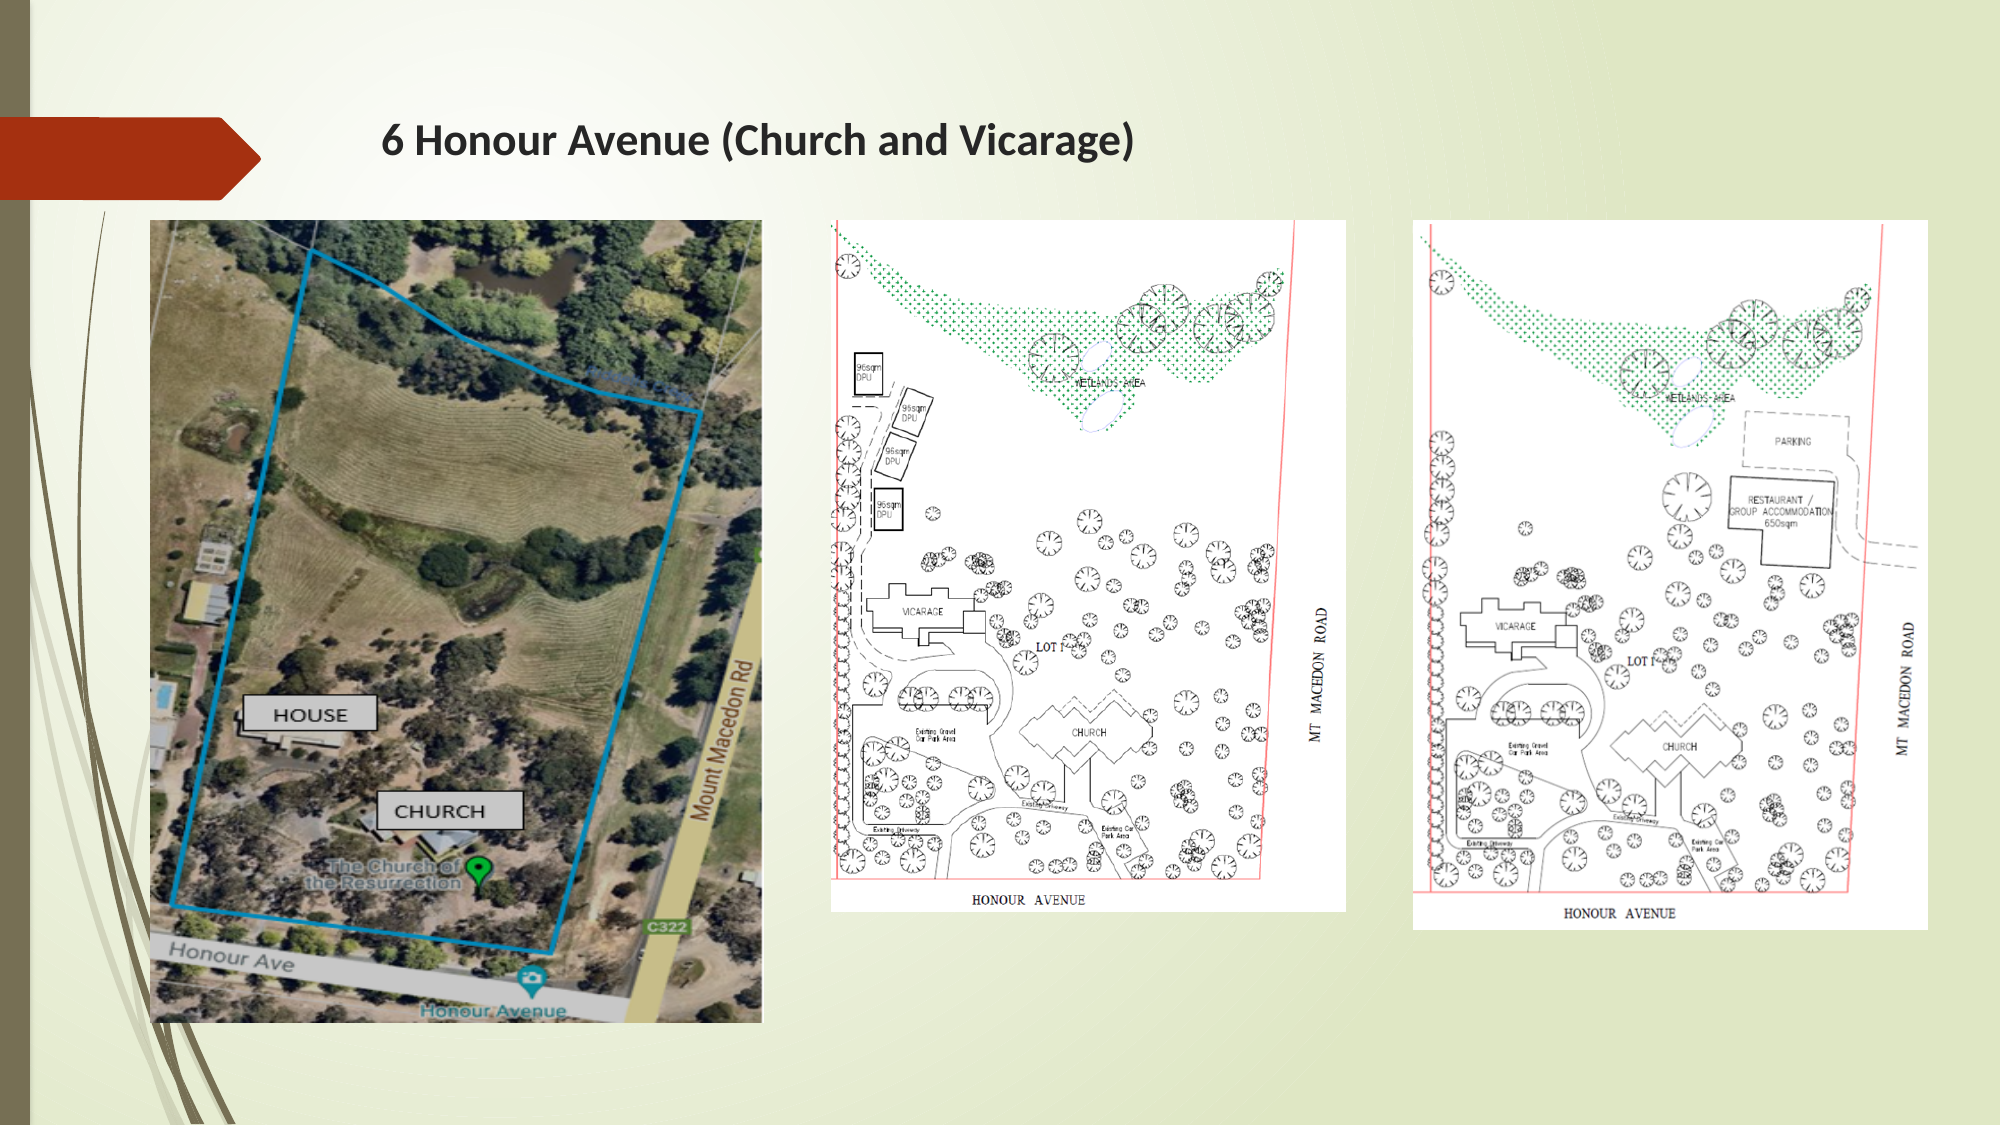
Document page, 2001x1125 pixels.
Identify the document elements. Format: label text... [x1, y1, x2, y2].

title 6 Honour Avenue (Church and Vicarage) [365, 102, 1888, 229]
picture [831, 220, 1346, 913]
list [149, 220, 764, 1023]
picture [1413, 220, 1928, 931]
